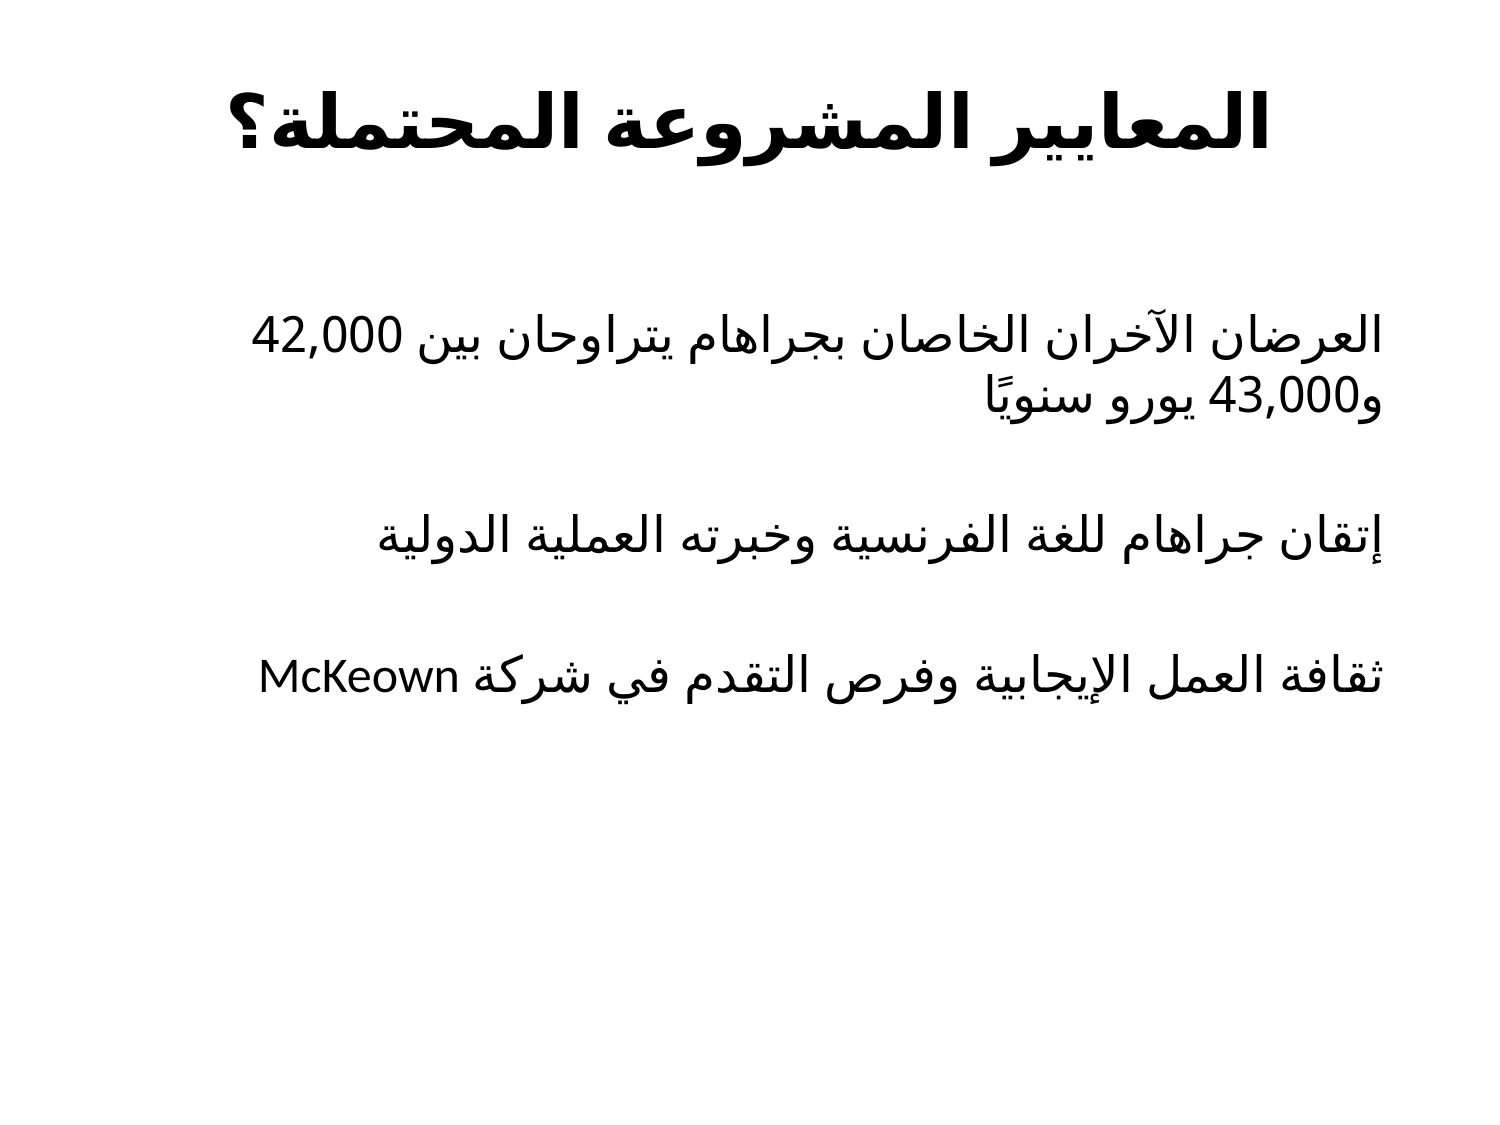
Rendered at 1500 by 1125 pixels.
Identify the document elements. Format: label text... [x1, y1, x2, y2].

title المعايير المشروعة المحتملة؟ [75, 24, 1425, 213]
list العرضان الآخران الخاصان بجراهام يتراوحان بين 42,000 و43,000 يورو سنويًا إتقان جراهام للغة الفرنسية وخبرته العملية الدولية ثقافة العمل الإيجابية وفرص التقدم في شركة McKeown [112, 295, 1400, 1038]
